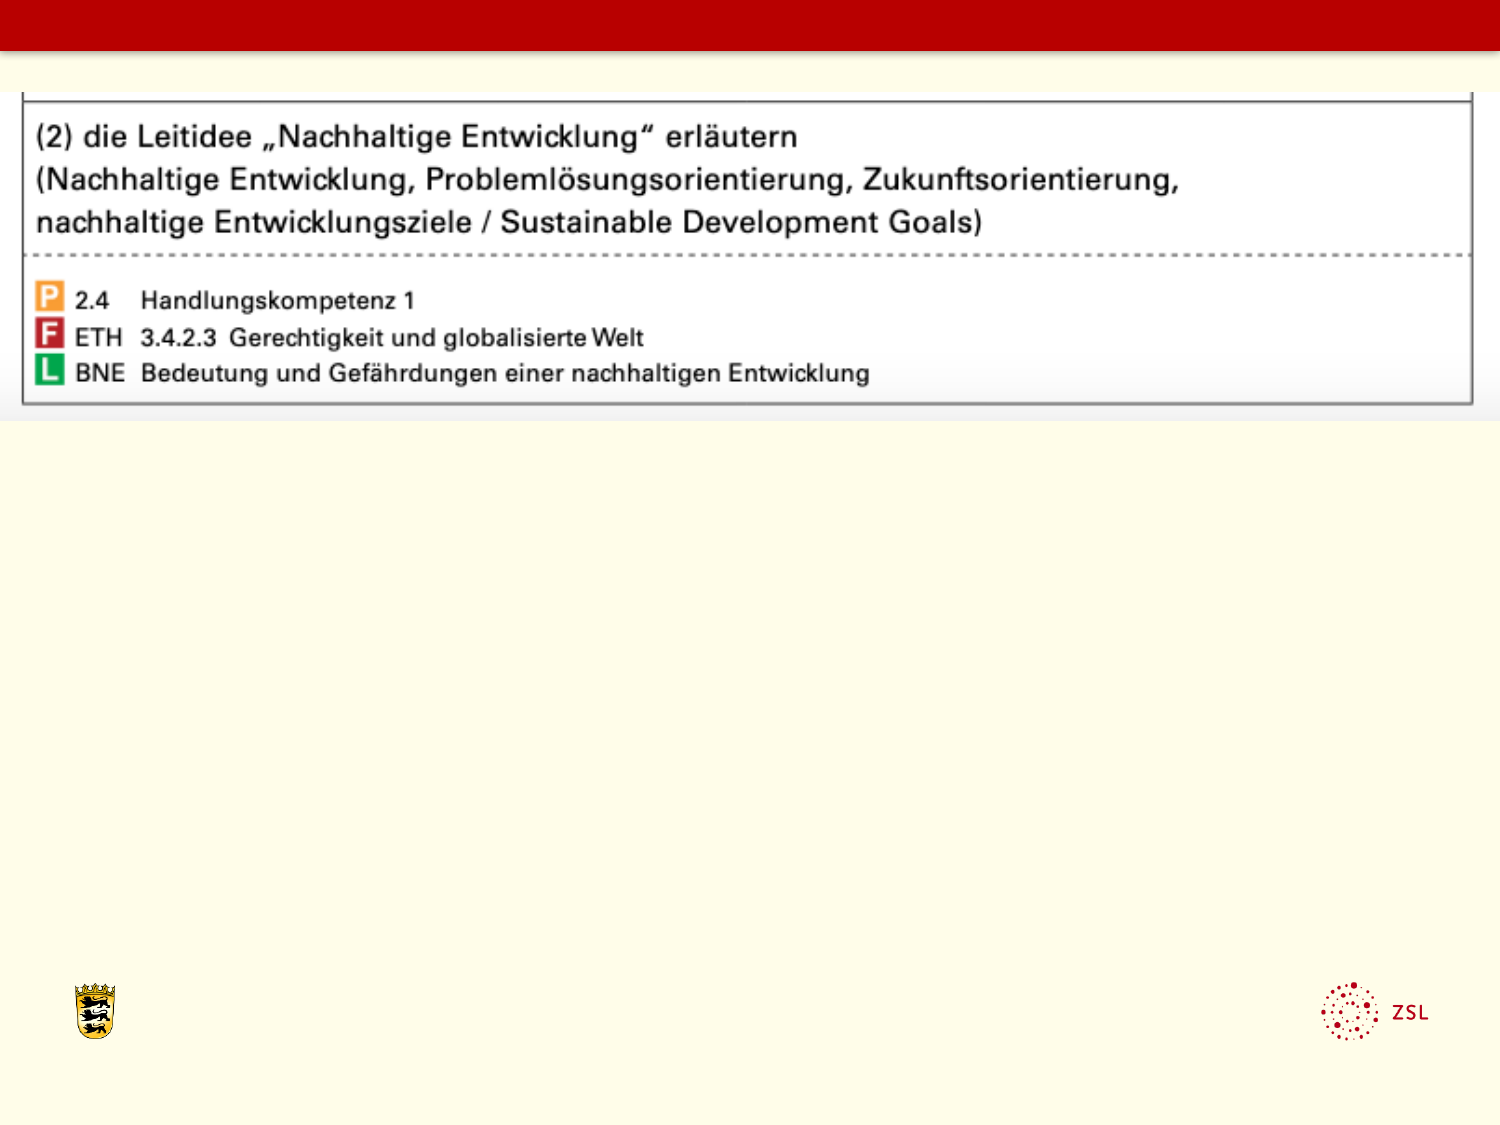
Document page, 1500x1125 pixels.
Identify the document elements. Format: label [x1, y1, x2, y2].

picture [0, 92, 1500, 421]
picture [73, 981, 117, 1041]
picture [1320, 981, 1429, 1041]
